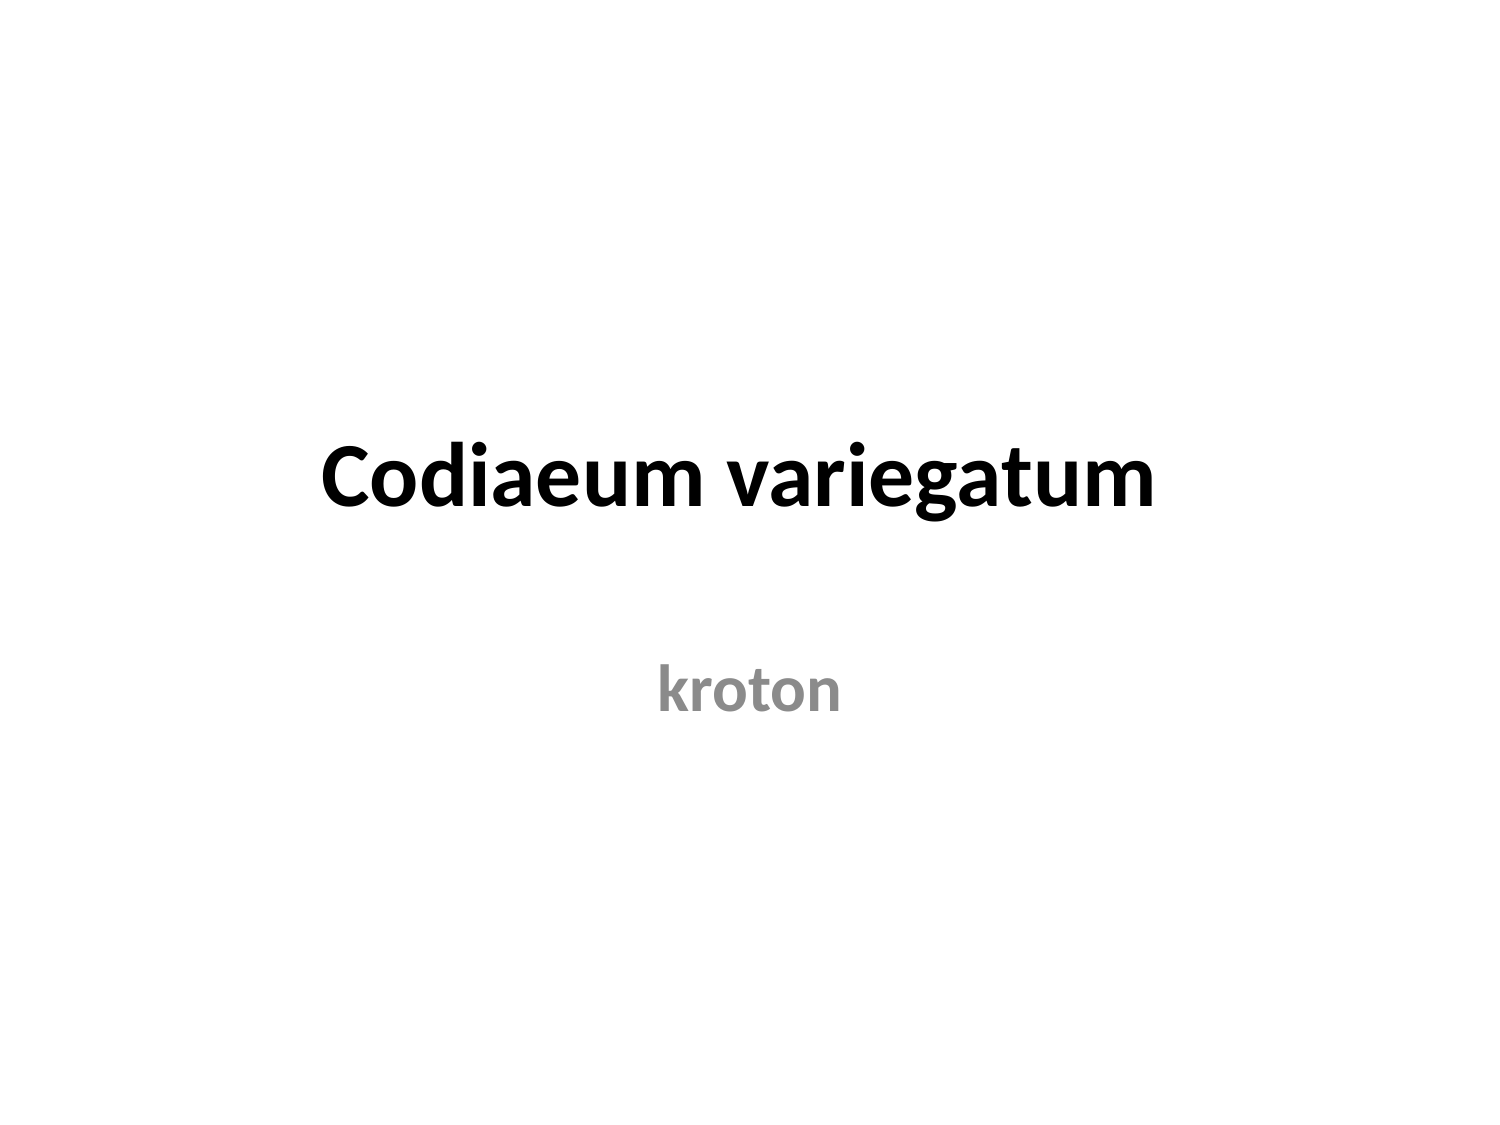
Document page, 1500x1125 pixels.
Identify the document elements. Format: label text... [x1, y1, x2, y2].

subtitle kroton [225, 637, 1275, 925]
title Codiaeum variegatum [112, 349, 1388, 591]
